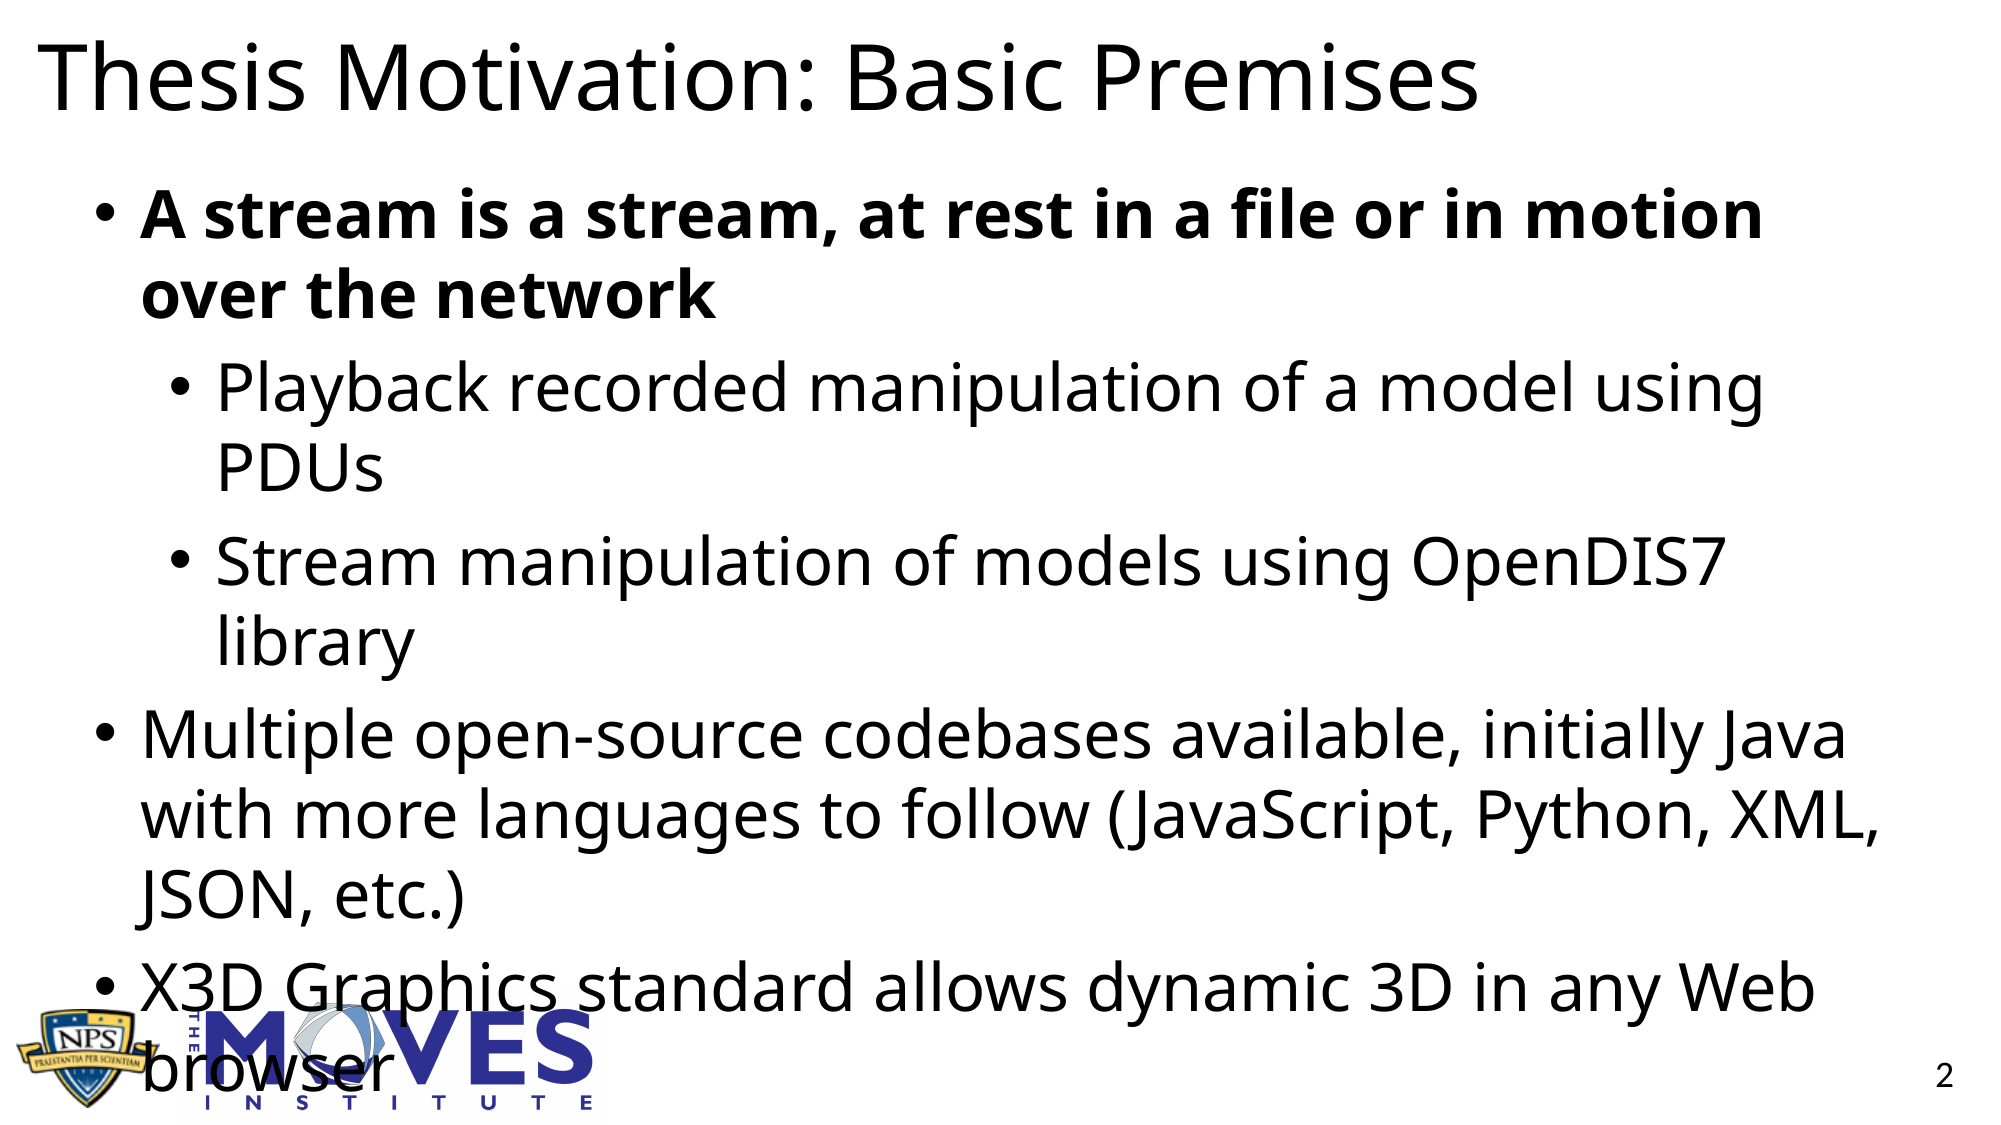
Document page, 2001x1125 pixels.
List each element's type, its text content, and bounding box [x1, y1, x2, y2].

text_box A stream is a stream, at rest in a file or in motion over the network Playback recorded manipulation of a model using PDUs Stream manipulation of models using OpenDIS7 library Multiple open-source codebases available, initially Java with more languages to follow (JavaScript, Python, XML, JSON, etc.) X3D Graphics standard allows dynamic 3D in any Web browser Record remote animation of a model using PDUs Distill concise first-order linear interpolators from streams [78, 164, 1922, 1125]
text_box 2 [1888, 1042, 1969, 1105]
text_box Thesis Motivation: Basic Premises [22, 11, 1977, 136]
picture [16, 1009, 78, 1108]
